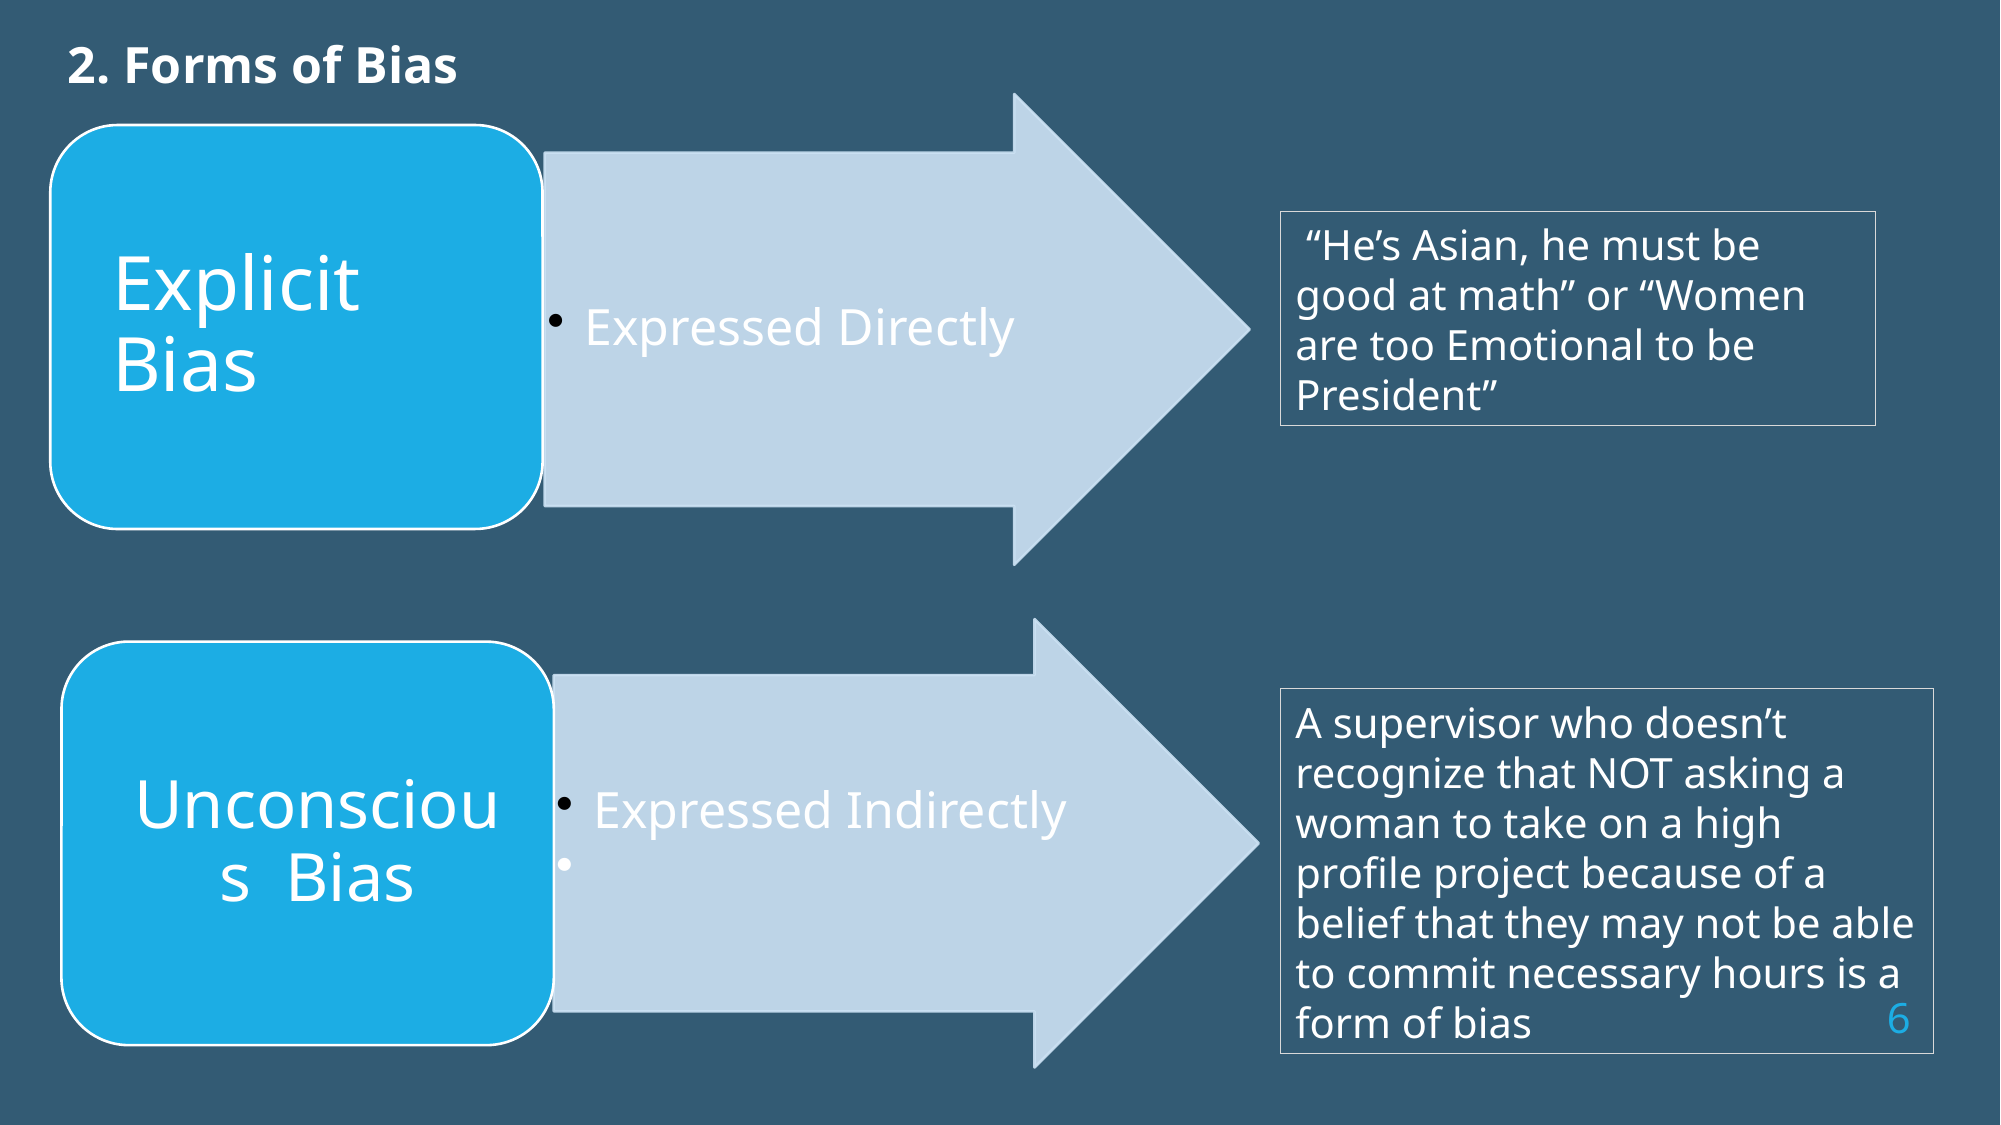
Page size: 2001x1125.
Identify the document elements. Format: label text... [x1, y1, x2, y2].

text_box A supervisor who doesn’t recognize that NOT asking a woman to take on a high profile project because of a belief that they may not be able to commit necessary hours is a form of bias [1503, 688, 1934, 1054]
text_box “He’s Asian, he must be good at math” or “Women are too Emotional to be President” [1503, 211, 1876, 426]
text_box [12, 92, 1503, 1069]
text_box 2. Forms of Bias [53, 26, 1281, 92]
